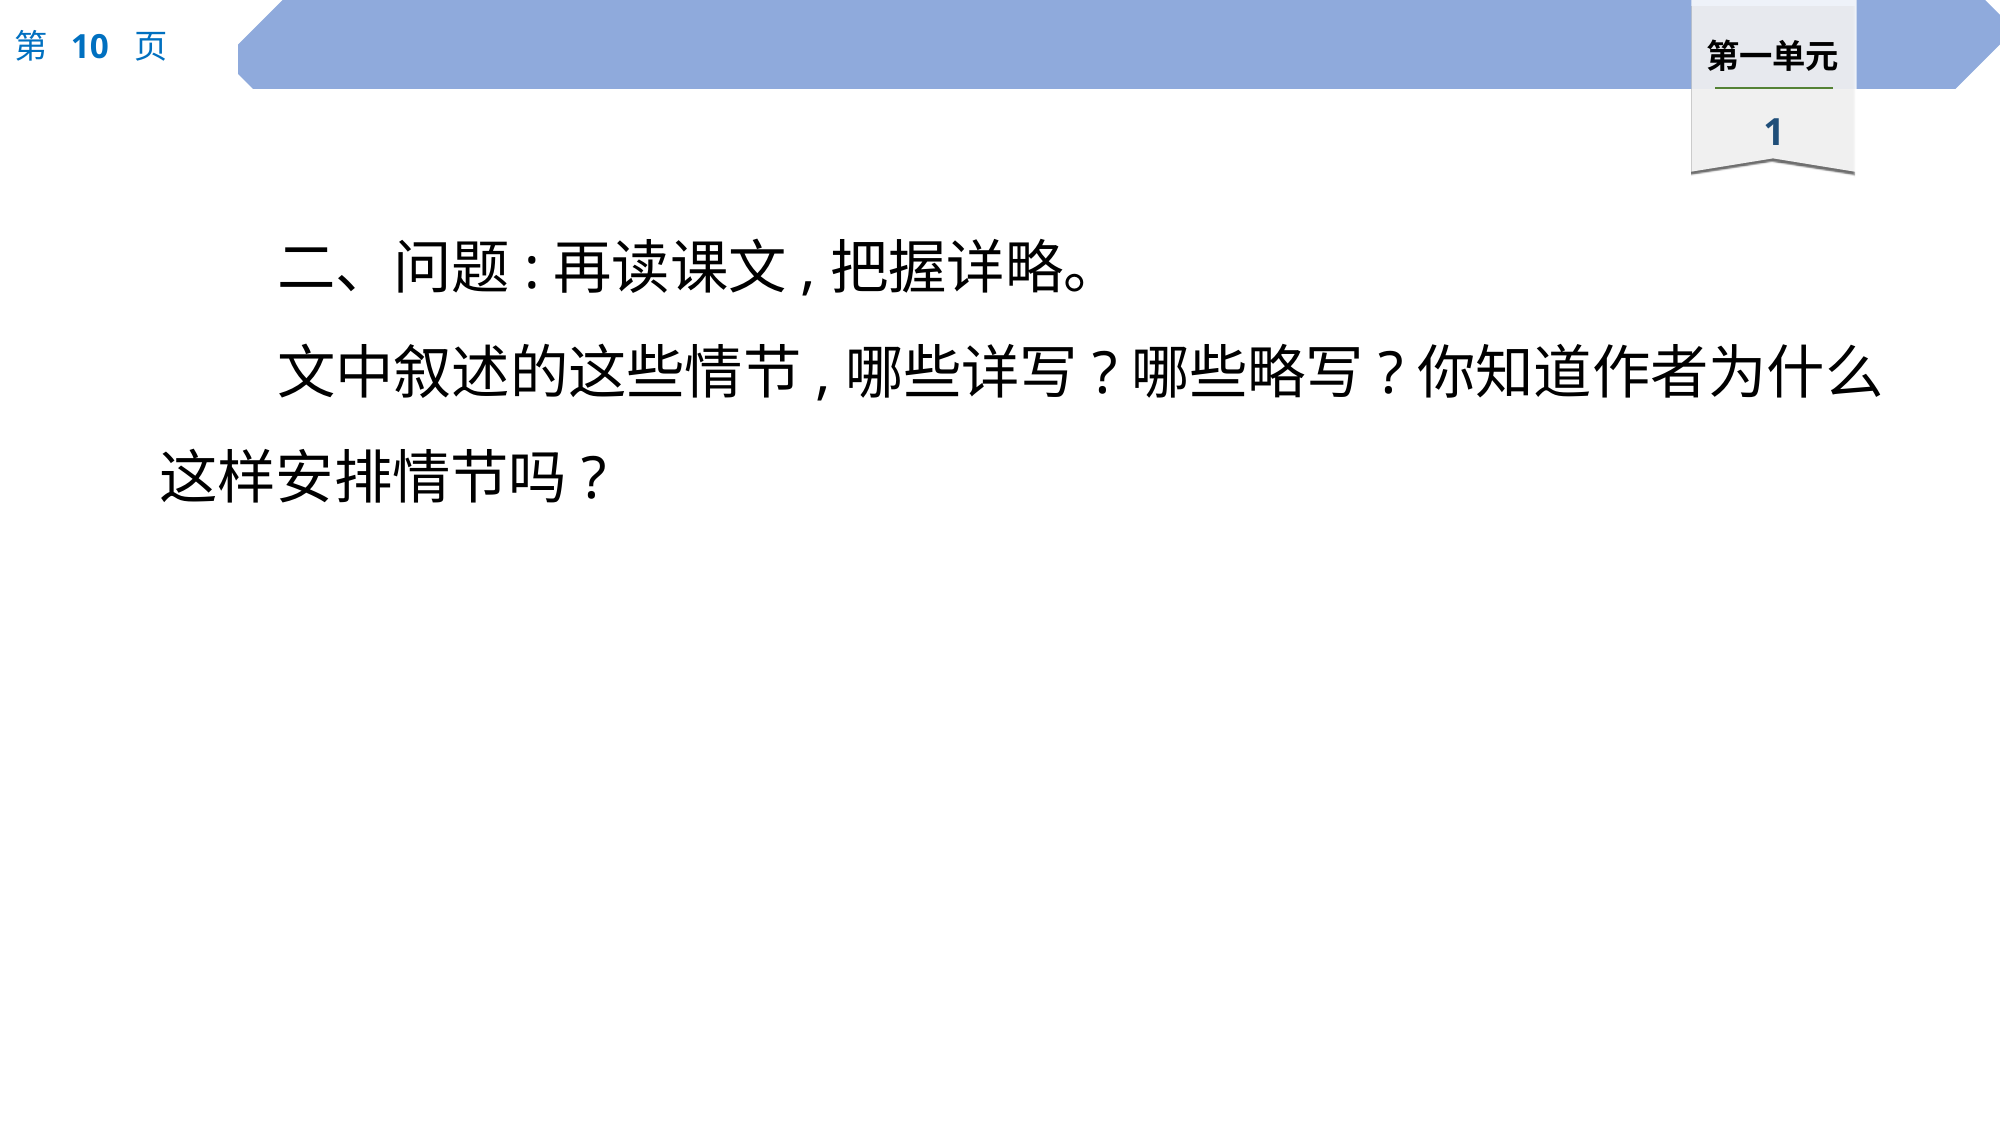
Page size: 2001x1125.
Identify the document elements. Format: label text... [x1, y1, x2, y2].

list 二、问题:再读课文,把握详略。 文中叙述的这些情节,哪些详写?哪些略写?你知道作者为什么这样安排情节吗? [144, 187, 1926, 586]
